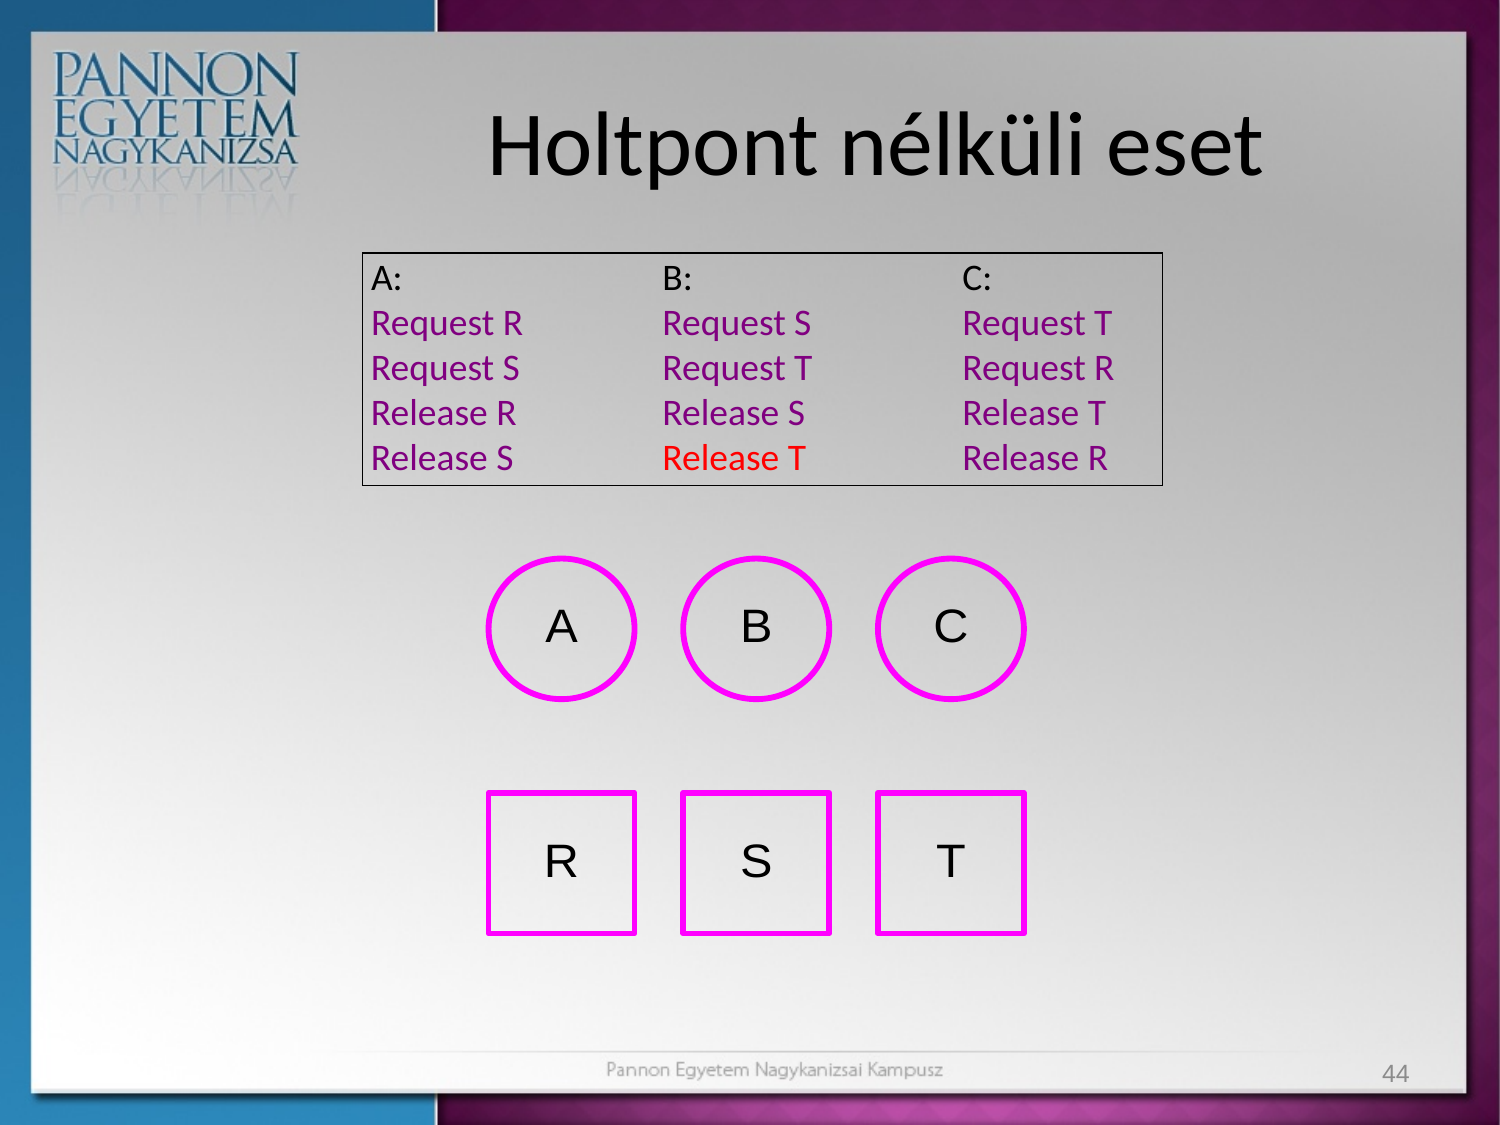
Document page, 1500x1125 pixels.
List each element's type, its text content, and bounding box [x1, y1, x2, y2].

text_box A: B: C: Request R Request S Request T Request S Request T Request R Release R Release S Release T Release S Release T Release R [362, 253, 1163, 486]
slide_number 44 [1074, 1042, 1425, 1103]
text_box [412, 549, 1101, 1006]
title Holtpont nélküli eset [328, 45, 1425, 233]
picture [0, 0, 1500, 1125]
